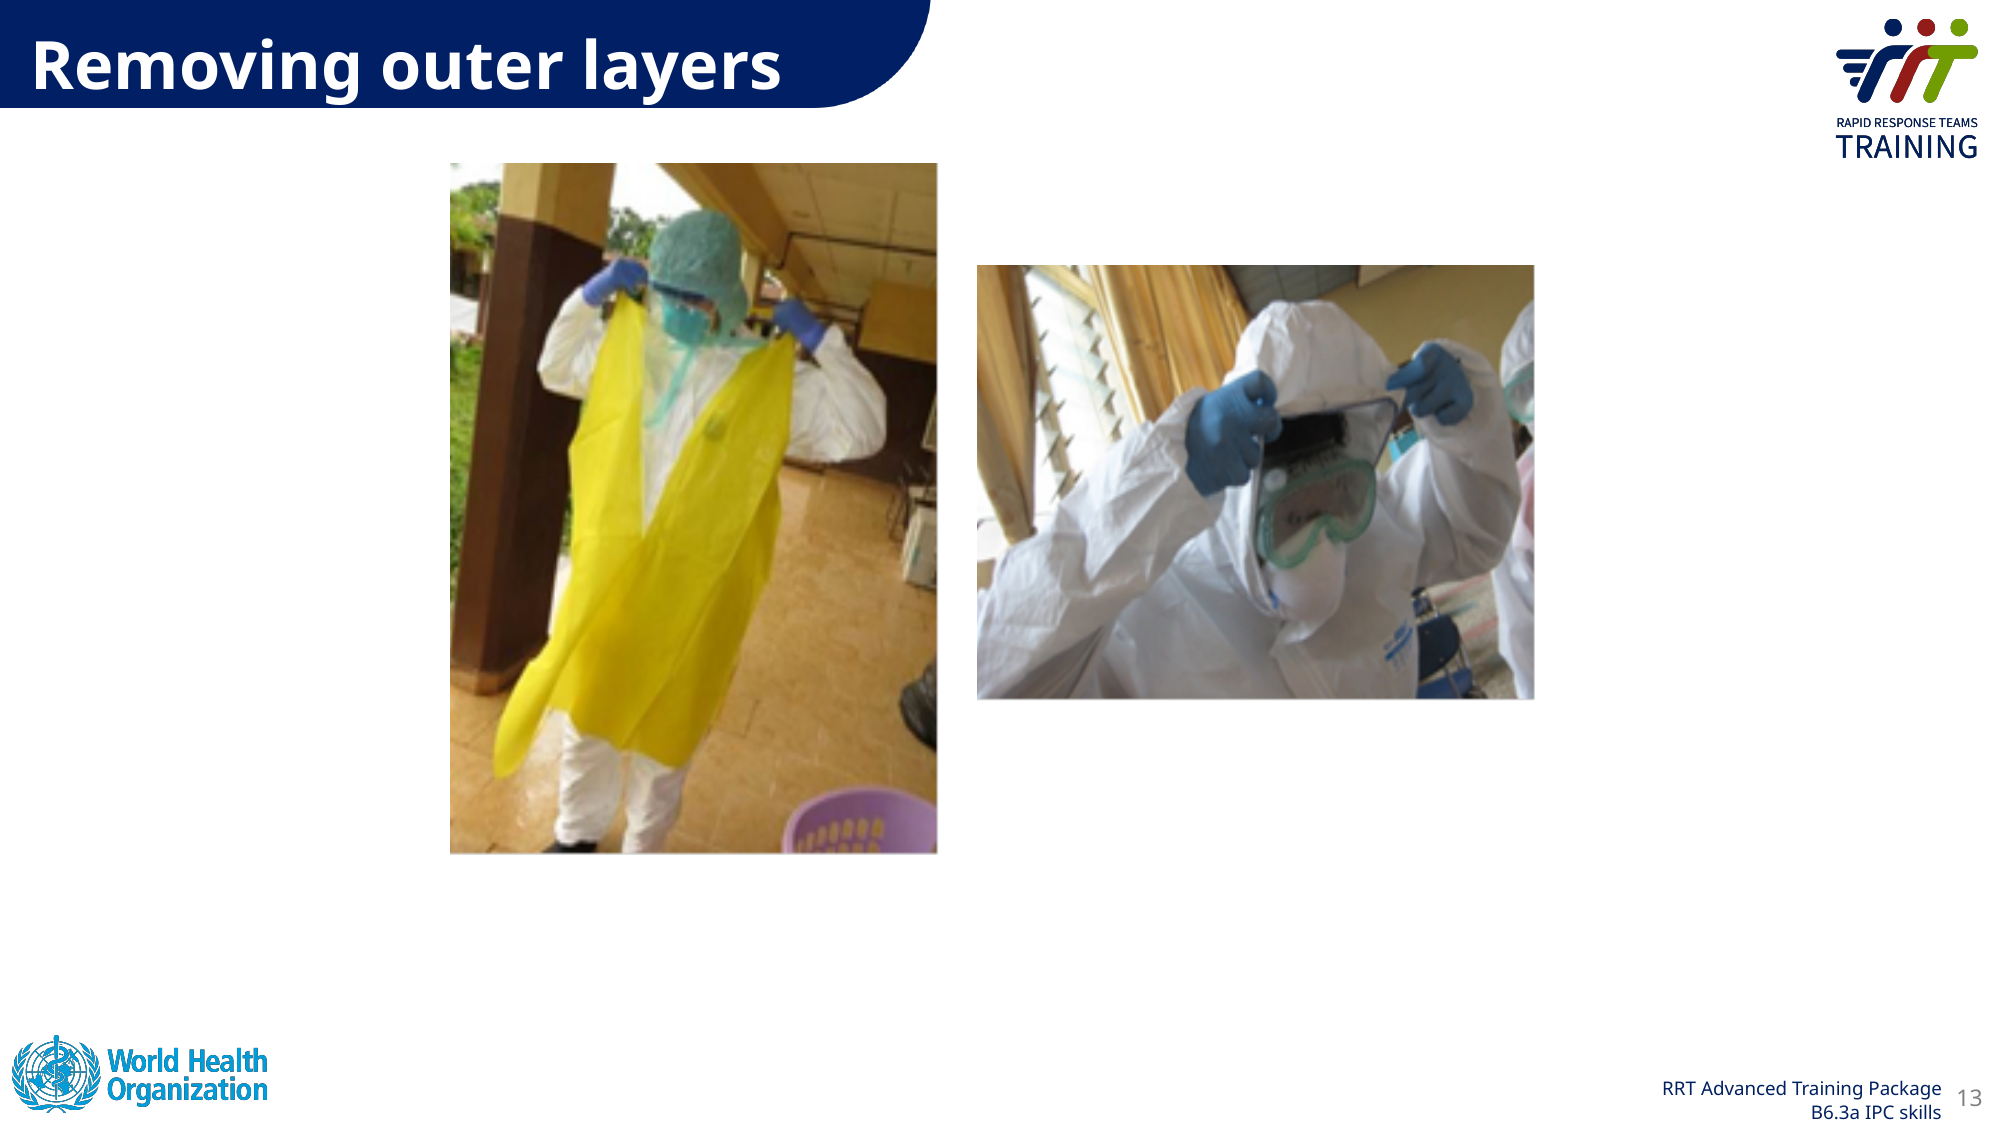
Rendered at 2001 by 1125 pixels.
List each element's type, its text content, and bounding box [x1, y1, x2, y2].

picture [977, 265, 1537, 703]
text_box Removing outer layers [22, 15, 1490, 122]
picture [24, 1054, 36, 1087]
picture [450, 163, 941, 862]
picture [71, 1053, 90, 1091]
picture [22, 1062, 26, 1077]
picture [50, 1108, 62, 1113]
picture [59, 1035, 267, 1113]
picture [46, 1056, 54, 1062]
picture [1835, 19, 1978, 167]
picture [30, 1083, 37, 1091]
picture [34, 1054, 43, 1078]
picture [12, 1035, 54, 1068]
picture [36, 1088, 78, 1105]
picture [12, 1083, 48, 1113]
picture [0, 0, 931, 108]
picture [40, 1062, 47, 1070]
